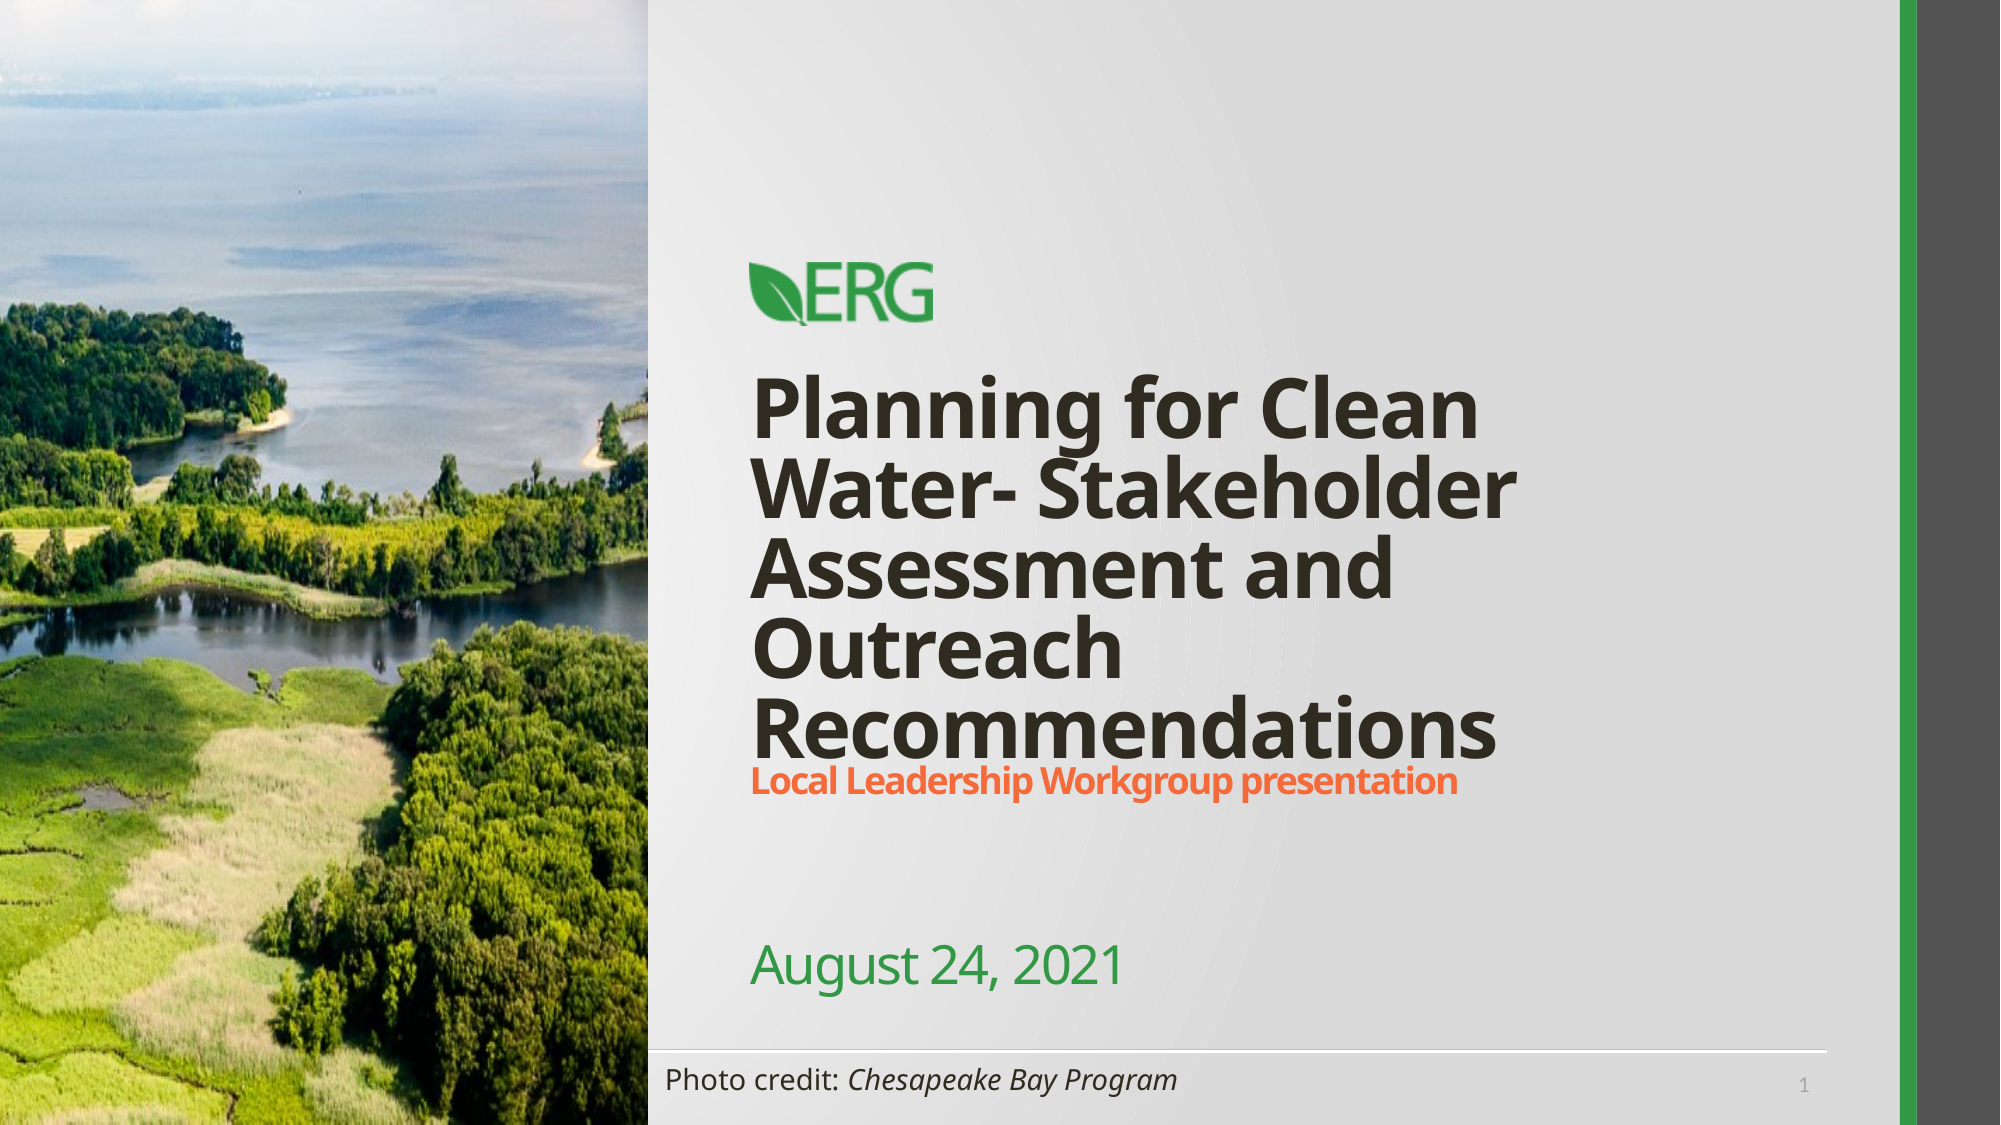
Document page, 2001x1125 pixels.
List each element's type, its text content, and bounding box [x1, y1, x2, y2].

picture [748, 261, 933, 326]
picture [0, 0, 649, 1125]
text_box Photo credit: Chesapeake Bay Program [659, 1054, 1275, 1104]
list Local Leadership Workgroup presentation [749, 762, 1475, 925]
title Planning for Clean Water- Stakeholder Assessment and Outreach Recommendations [750, 375, 1750, 700]
list August 24, 2021 [750, 937, 1475, 1050]
